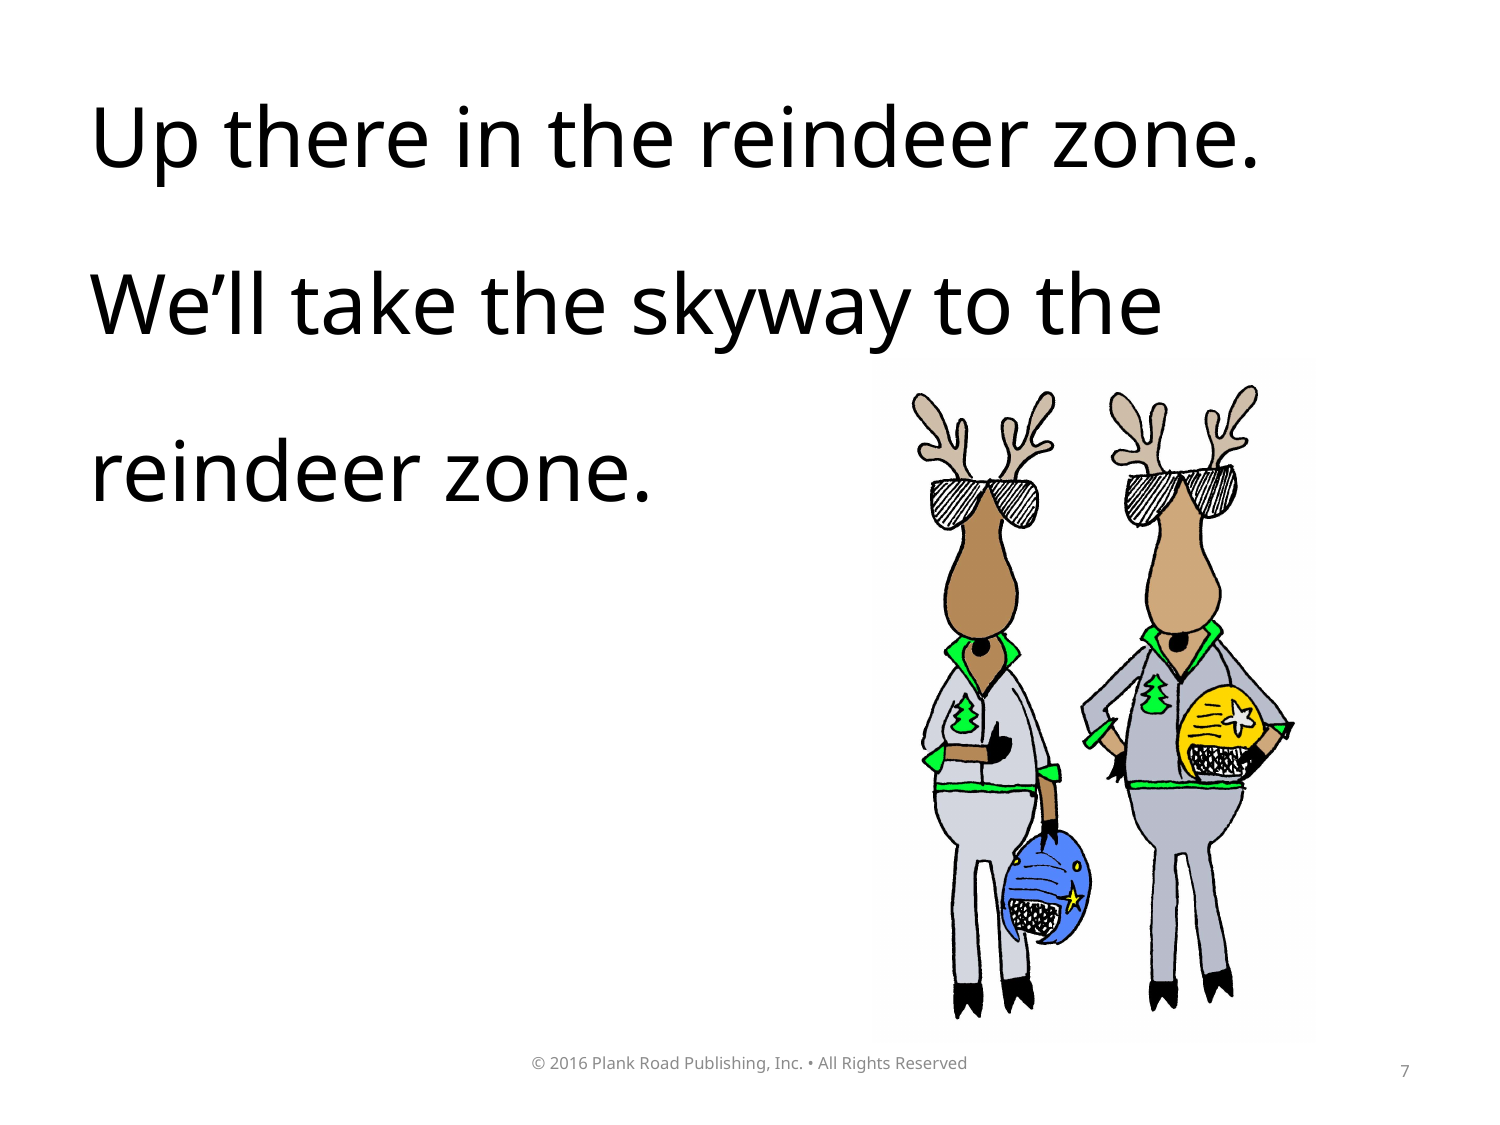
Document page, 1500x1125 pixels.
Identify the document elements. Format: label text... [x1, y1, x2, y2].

picture [872, 358, 1317, 1043]
list Up there in the reindeer zone. We’ll take the skyway to the reindeer zone. [75, 27, 1425, 1014]
slide_number 7 [1074, 1042, 1425, 1103]
